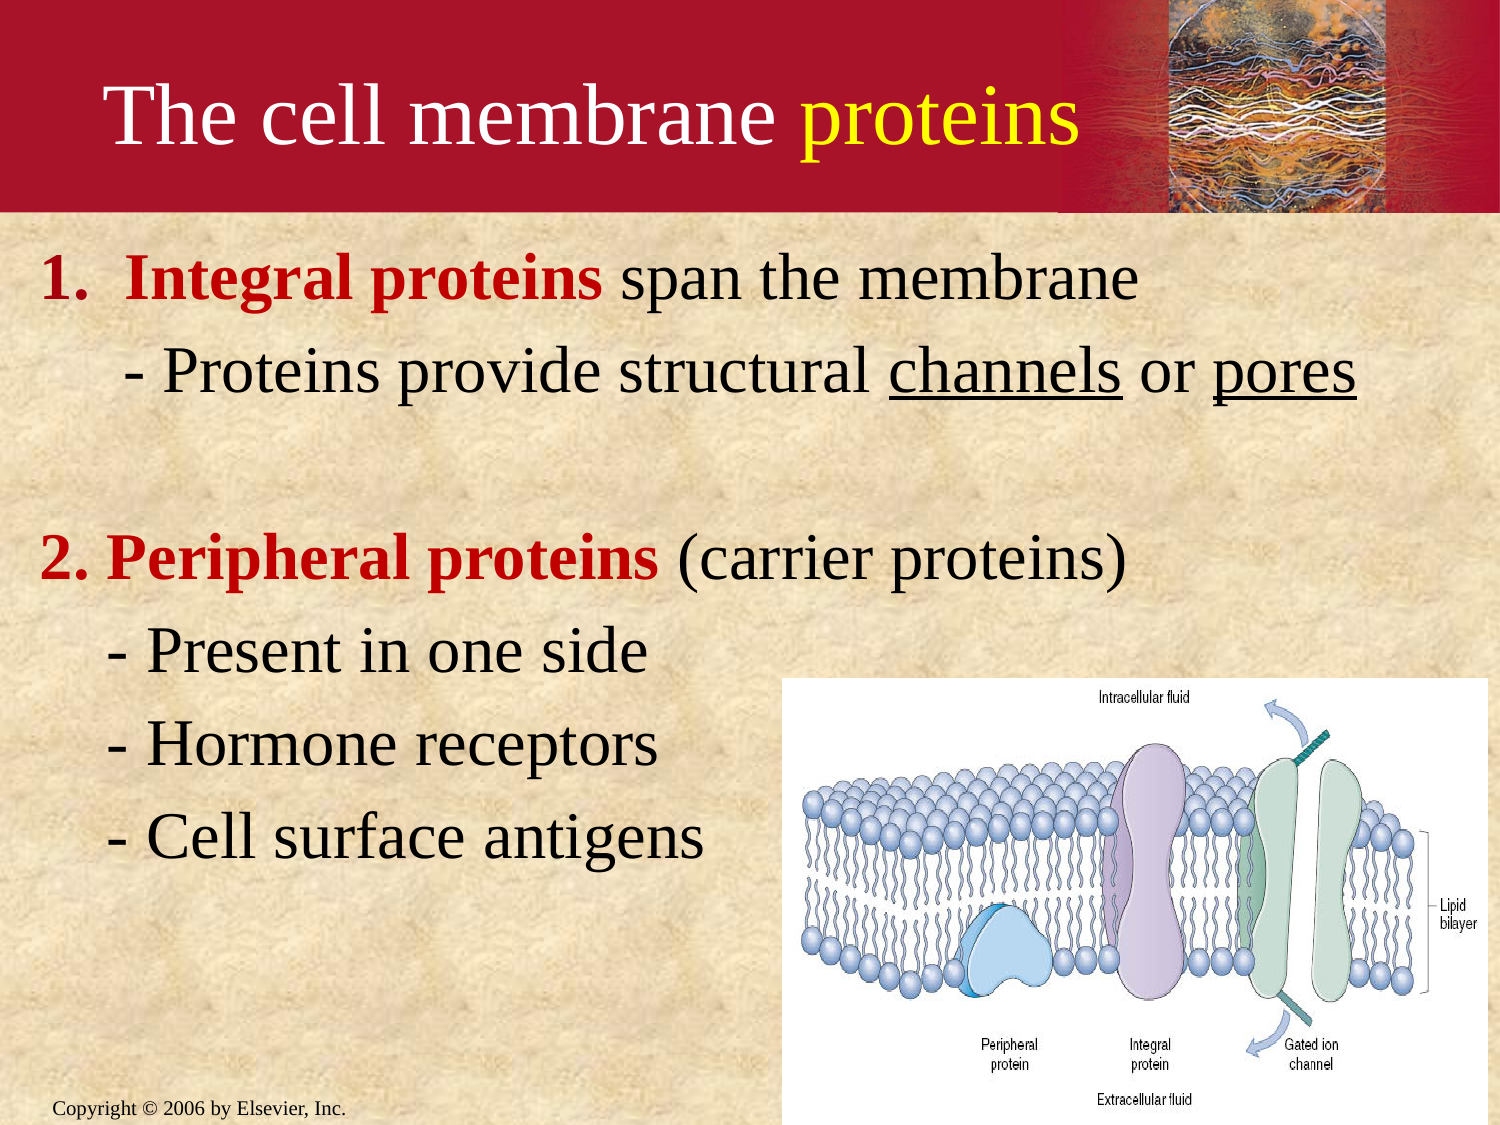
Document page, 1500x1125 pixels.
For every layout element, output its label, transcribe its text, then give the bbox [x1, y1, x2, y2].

title The cell membrane proteins [87, 112, 1363, 213]
list Integral proteins span the membrane - Proteins provide structural channels or pores 2. Peripheral proteins (carrier proteins) ‐ Present in one side ‐ Hormone receptors ‐ Cell surface antigens [24, 224, 1401, 926]
picture [0, 0, 1500, 1125]
